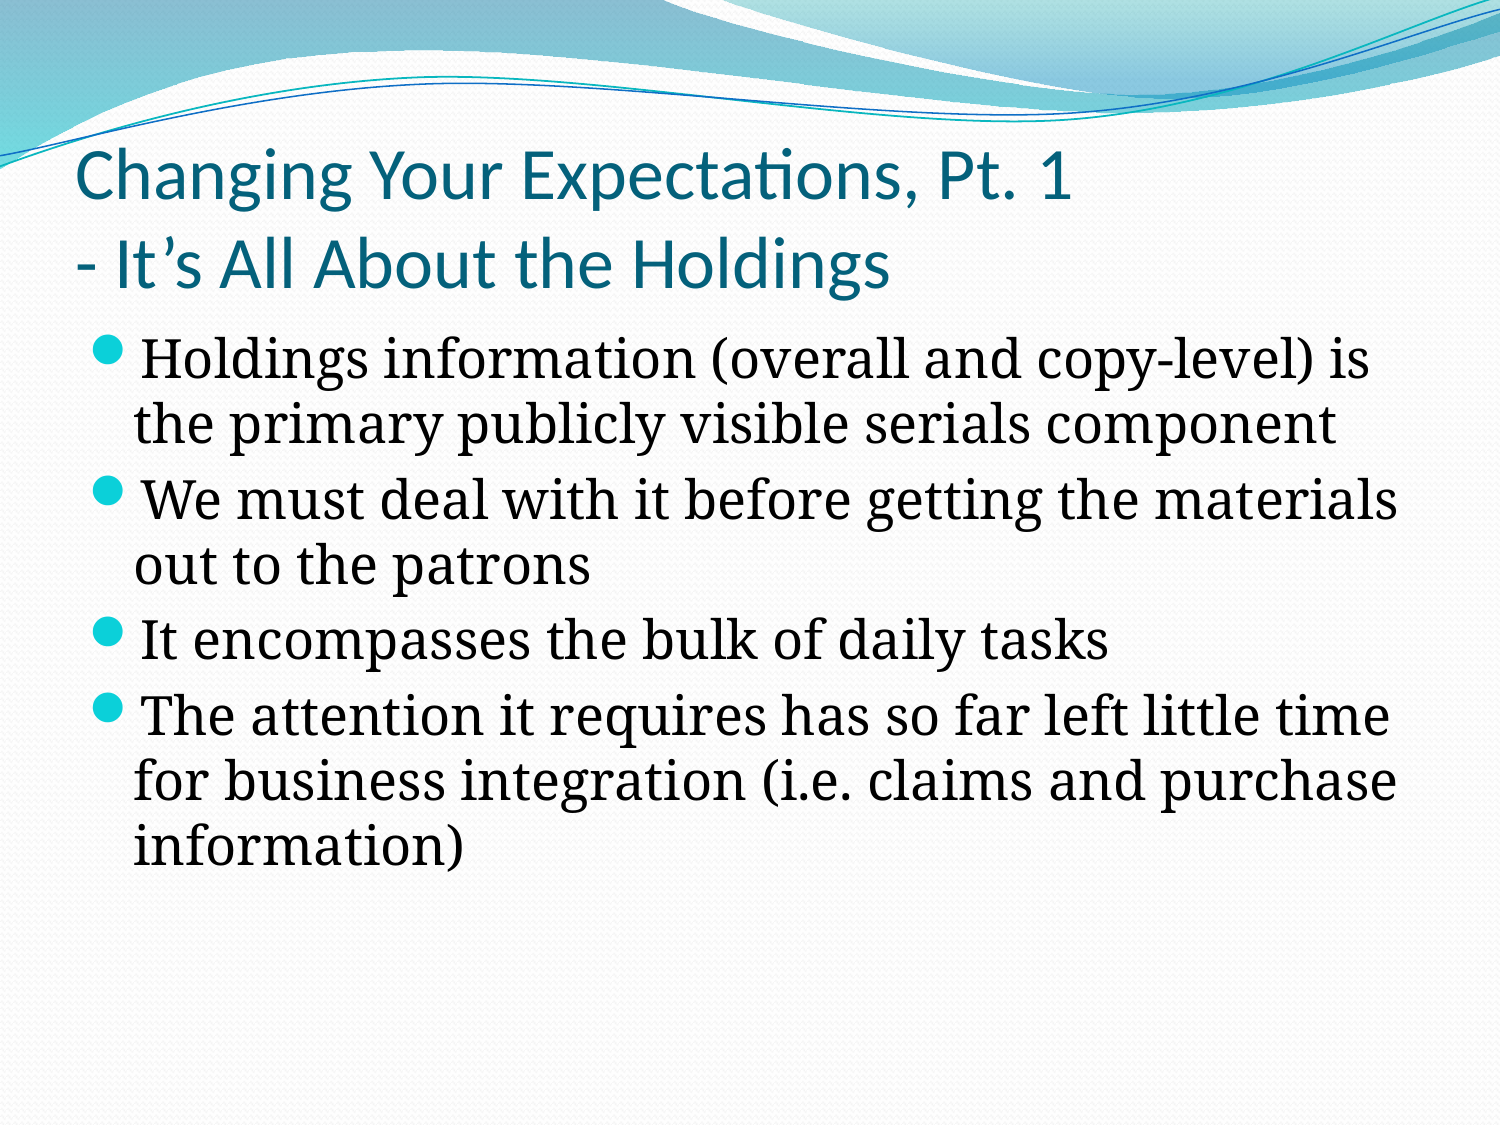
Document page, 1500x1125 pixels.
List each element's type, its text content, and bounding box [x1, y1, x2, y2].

list Holdings information (overall and copy-level) is the primary publicly visible serials component We must deal with it before getting the materials out to the patrons It encompasses the bulk of daily tasks The attention it requires has so far left little time for business integration (i.e. claims and purchase information) [75, 317, 1425, 1038]
title Changing Your Expectations, Pt. 1 - It’s All About the Holdings [75, 115, 1425, 303]
